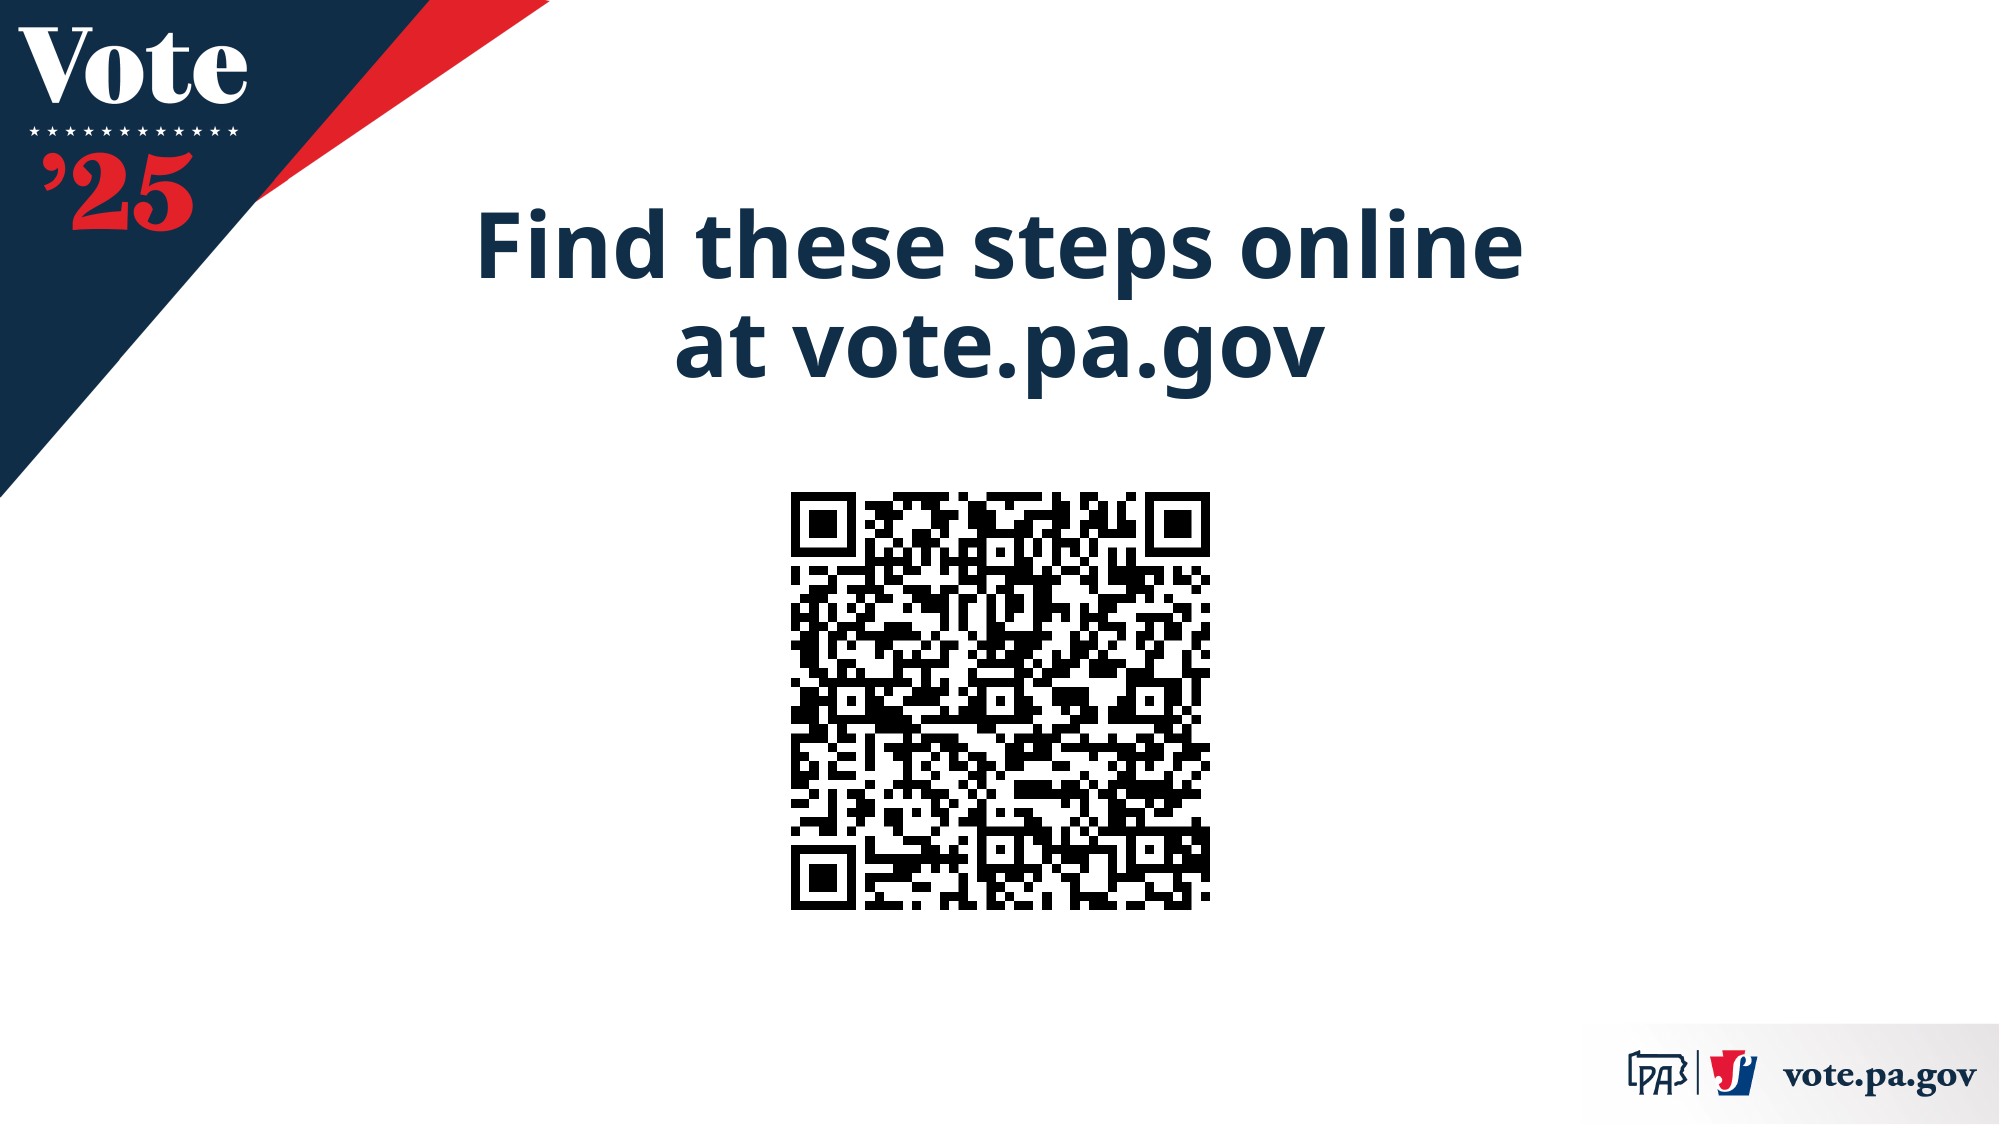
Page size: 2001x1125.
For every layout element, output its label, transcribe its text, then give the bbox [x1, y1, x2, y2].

picture [0, 0, 591, 539]
picture [767, 467, 1233, 934]
picture [1467, 919, 2000, 1125]
text_box Find these steps online at vote.pa.gov [446, 192, 1553, 368]
